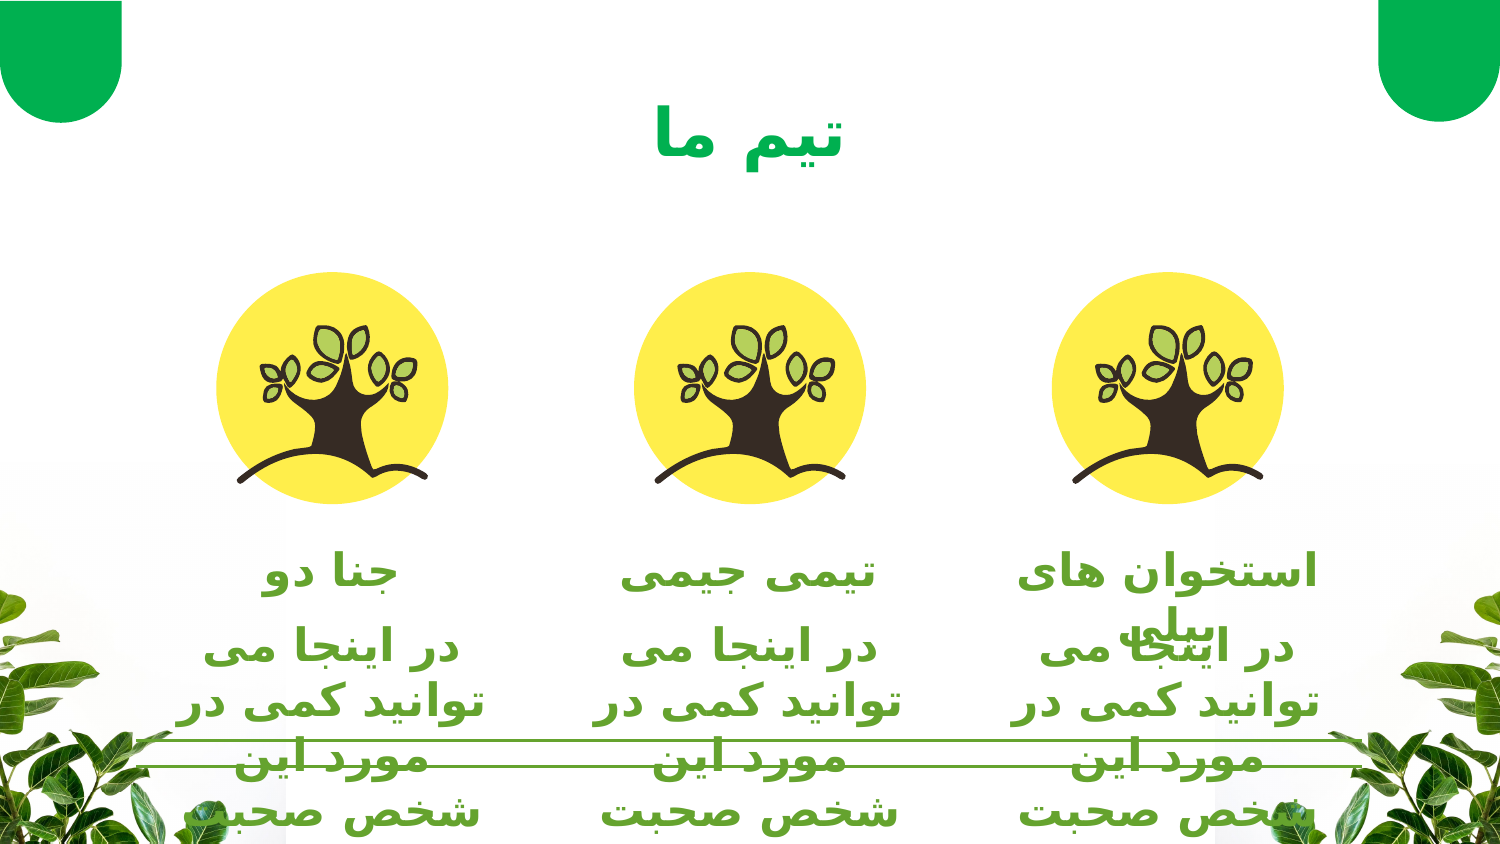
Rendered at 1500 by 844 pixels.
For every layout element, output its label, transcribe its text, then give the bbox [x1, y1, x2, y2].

text_box [686, 485, 814, 505]
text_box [1070, 324, 1264, 485]
picture [1215, 464, 1500, 844]
subtitle در اینجا می توانید کمی در مورد این شخص صحبت کنید [571, 600, 929, 706]
text_box [216, 272, 449, 453]
subtitle در اینجا می توانید کمی در مورد این شخص صحبت کنید [989, 600, 1347, 706]
text_box [1071, 272, 1284, 453]
subtitle تیمی جیمی [570, 525, 928, 601]
picture [0, 462, 286, 844]
text_box [1051, 325, 1070, 451]
subtitle در اینجا می توانید کمی در مورد این شخص صحبت کنید [153, 600, 511, 706]
subtitle جنا دو [153, 525, 511, 600]
text_box [634, 272, 867, 452]
title تیم ما [118, 74, 1382, 169]
text_box [268, 485, 397, 505]
text_box [1104, 485, 1232, 505]
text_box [235, 324, 429, 485]
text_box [653, 324, 847, 485]
subtitle استخوان های بیلی [989, 525, 1347, 600]
